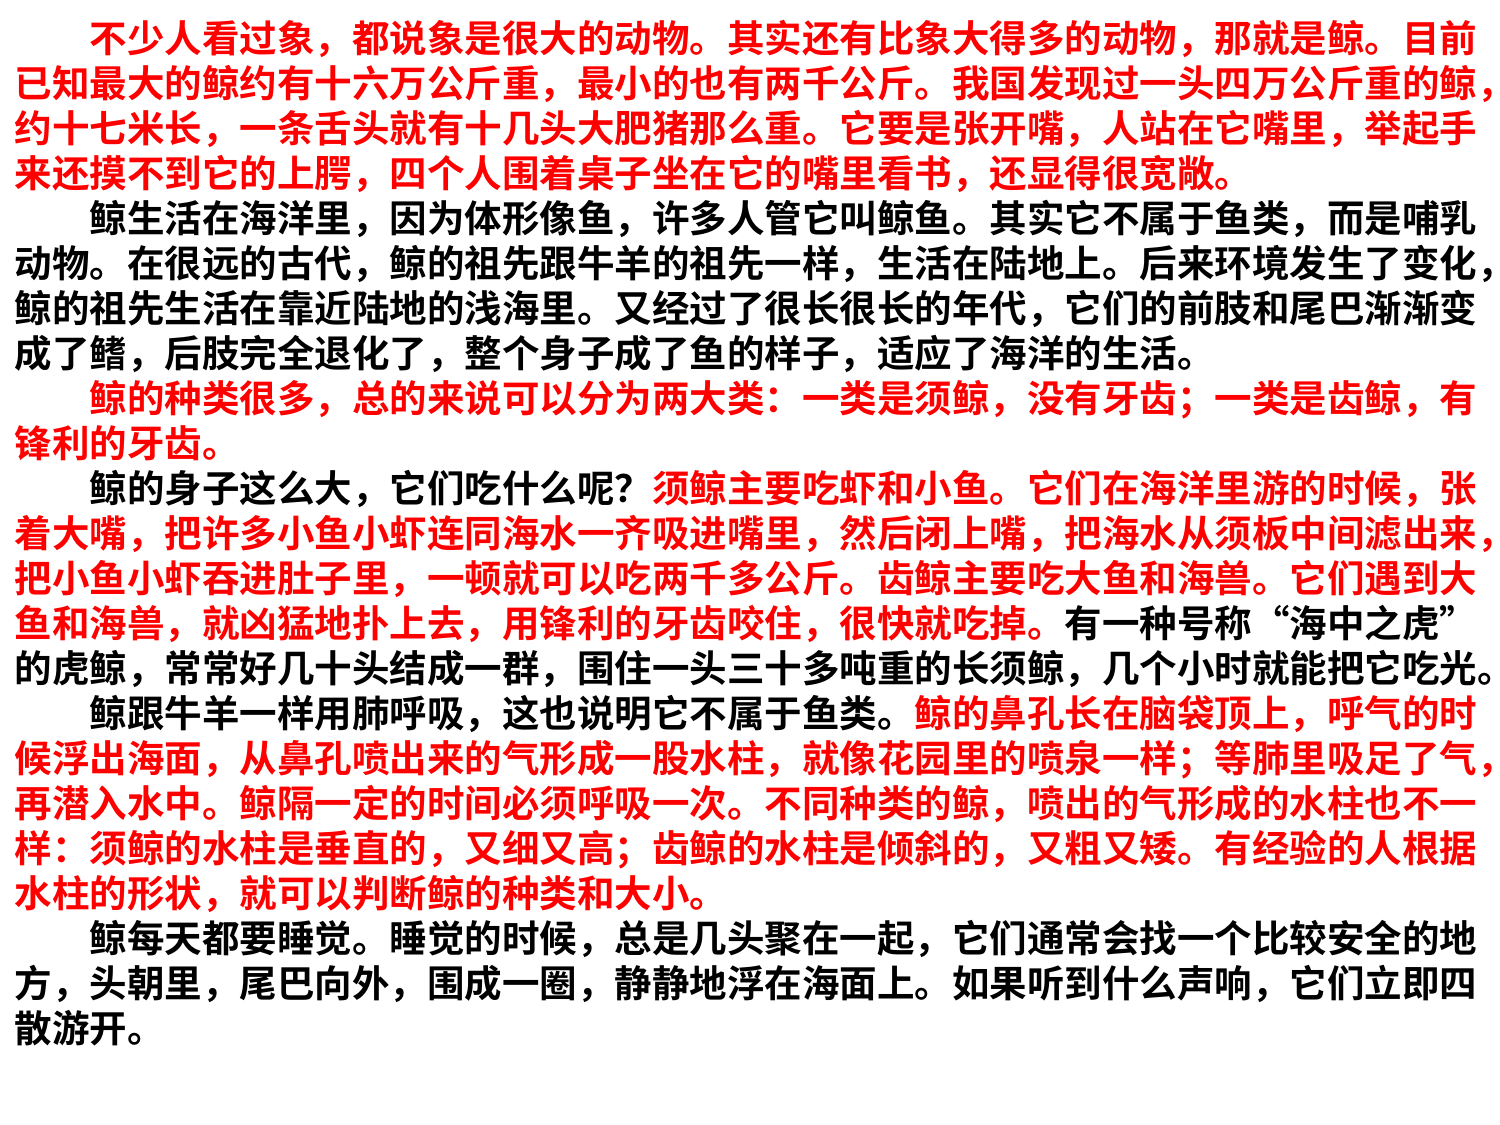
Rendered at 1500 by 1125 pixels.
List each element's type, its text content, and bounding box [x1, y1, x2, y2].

text_box 不少人看过象，都说象是很大的动物。其实还有比象大得多的动物，那就是鲸。目前已知最大的鲸约有十六万公斤重，最小的也有两千公斤。我国发现过一头四万公斤重的鲸，约十七米长，一条舌头就有十几头大肥猪那么重。它要是张开嘴，人站在它嘴里，举起手来还摸不到它的上腭，四个人围着桌子坐在它的嘴里看书，还显得很宽敞。 鲸生活在海洋里，因为体形像鱼，许多人管它叫鲸鱼。其实它不属于鱼类，而是哺乳动物。在很远的古代，鲸的祖先跟牛羊的祖先一样，生活在陆地上。后来环境发生了变化，鲸的祖先生活在靠近陆地的浅海里。又经过了很长很长的年代，它们的前肢和尾巴渐渐变成了鳍，后肢完全退化了，整个身子成了鱼的样子，适应了海洋的生活。 鲸的种类很多，总的来说可以分为两大类：一类是须鲸，没有牙齿；一类是齿鲸，有锋利的牙齿。 鲸的身子这么大，它们吃什么呢？须鲸主要吃虾和小鱼。它们在海洋里游的时候，张着大嘴，把许多小鱼小虾连同海水一齐吸进嘴里，然后闭上嘴，把海水从须板中间滤出来，把小鱼小虾吞进肚子里，一顿就可以吃两千多公斤。齿鲸主要吃大鱼和海兽。它们遇到大鱼和海兽，就凶猛地扑上去，用锋利的牙齿咬住，很快就吃掉。有一种号称“海中之虎”的虎鲸，常常好几十头结成一群，围住一头三十多吨重的长须鲸，几个小时就能把它吃光。 鲸跟牛羊一样用肺呼吸，这也说明它不属于鱼类。鲸的鼻孔长在脑袋顶上，呼气的时候浮出海面，从鼻孔喷出来的气形成一股水柱，就像花园里的喷泉一样；等肺里吸足了气，再潜入水中。鲸隔一定的时间必须呼吸一次。不同种类的鲸，喷出的气形成的水柱也不一样：须鲸的水柱是垂直的，又细又高；齿鲸的水柱是倾斜的，又粗又矮。有经验的人根据水柱的形状，就可以判断鲸的种类和大小。 鲸每天都要睡觉。睡觉的时候，总是几头聚在一起，它们通常会找一个比较安全的地方，头朝里，尾巴向外，围成一圈，静静地浮在海面上。如果听到什么声响，它们立即四散游开。 [0, 7, 1500, 1057]
